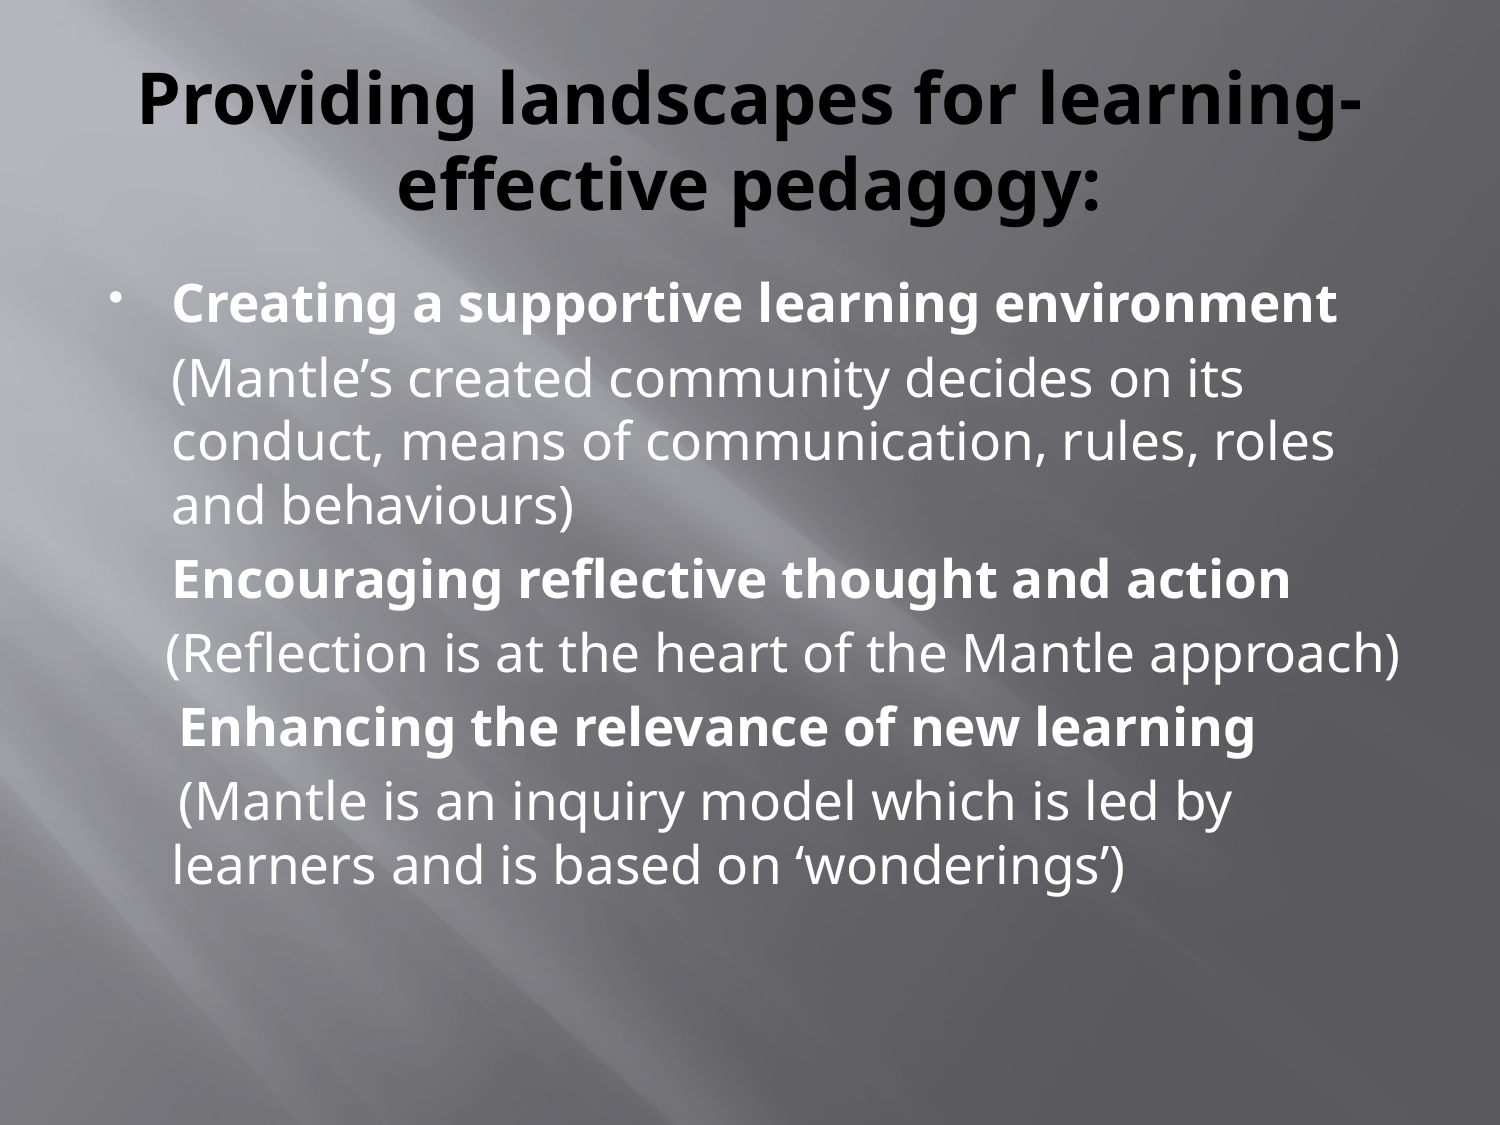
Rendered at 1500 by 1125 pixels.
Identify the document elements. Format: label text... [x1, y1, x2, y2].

title Providing landscapes for learning-effective pedagogy: [75, 45, 1425, 233]
list Creating a supportive learning environment (Mantle’s created community decides on its conduct, means of communication, rules, roles and behaviours) Encouraging reflective thought and action (Reflection is at the heart of the Mantle approach) Enhancing the relevance of new learning (Mantle is an inquiry model which is led by learners and is based on ‘wonderings’) [75, 262, 1425, 1035]
